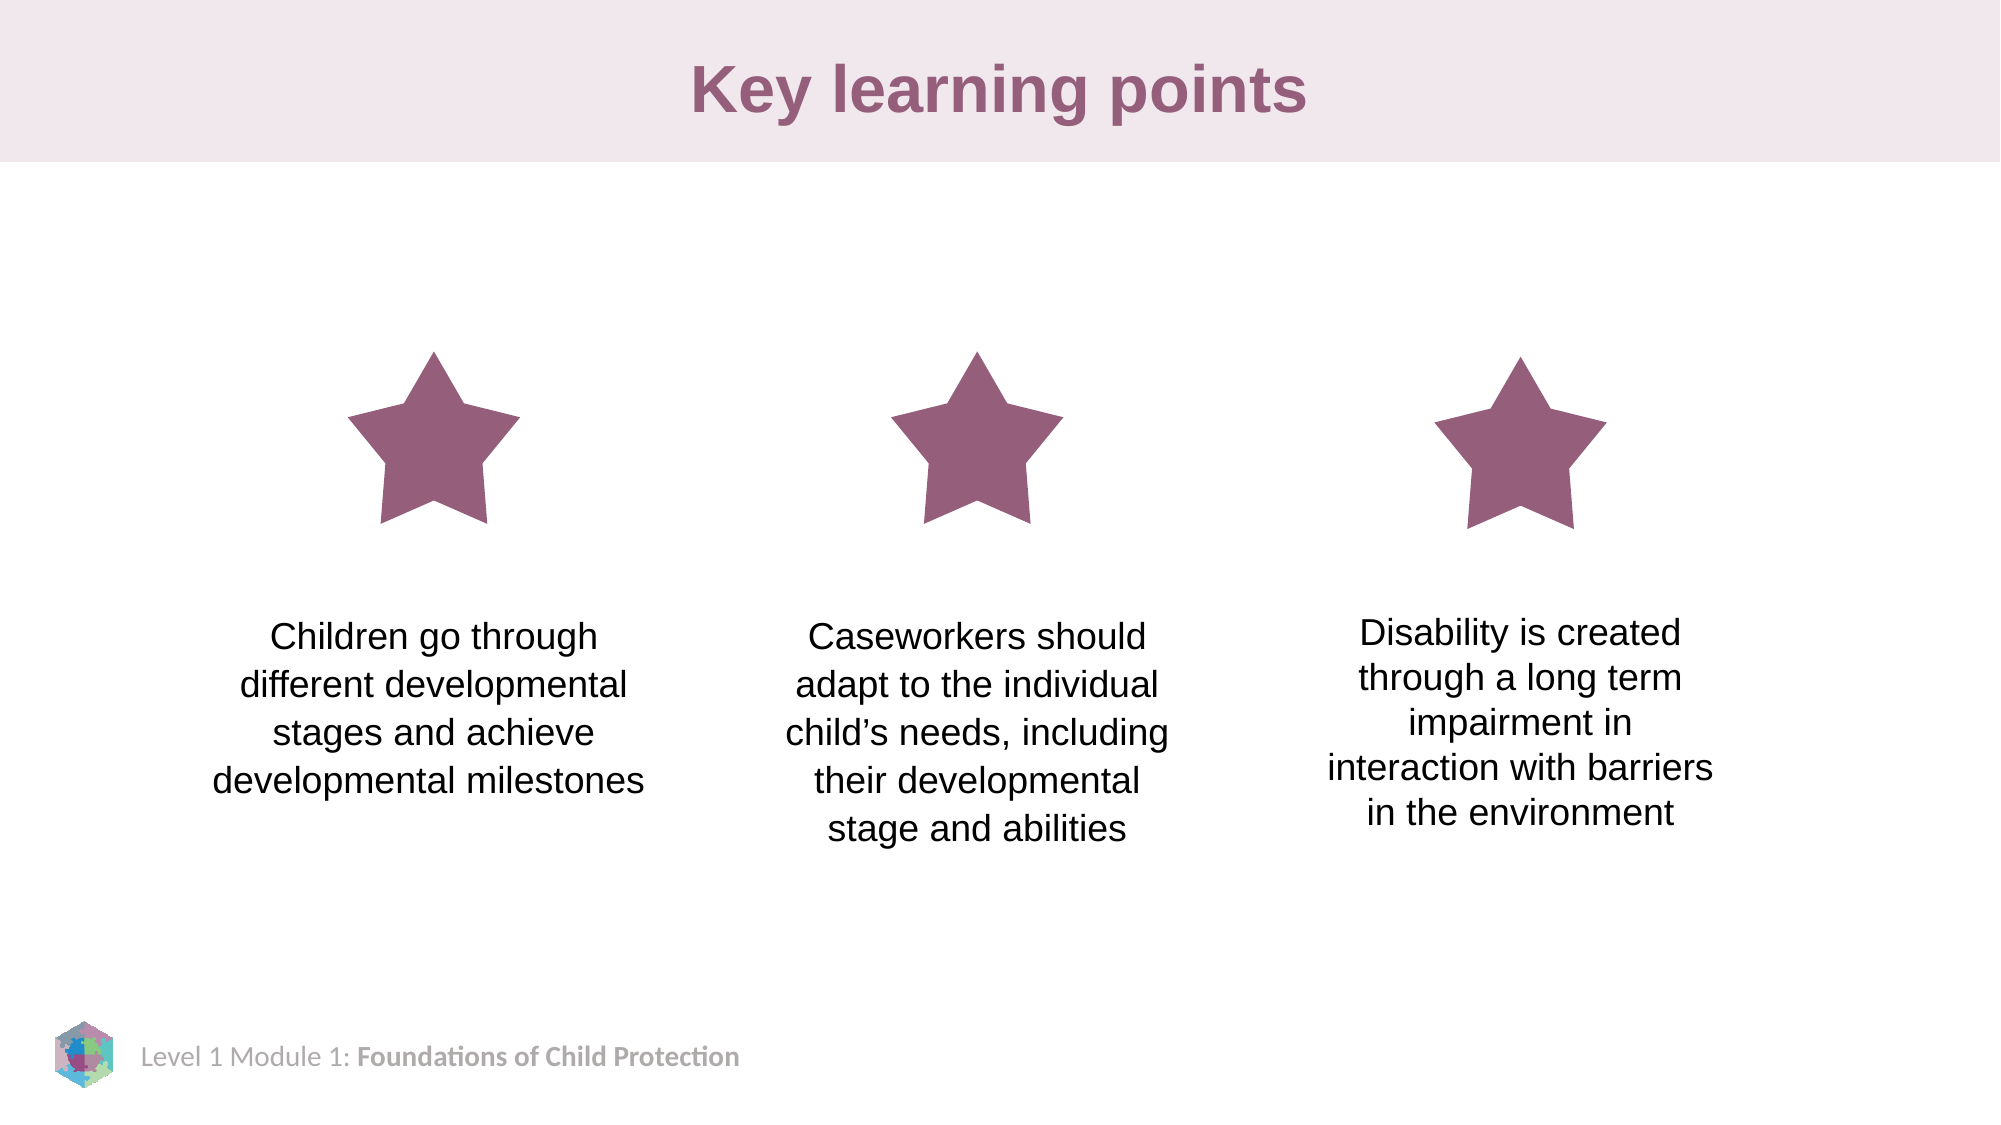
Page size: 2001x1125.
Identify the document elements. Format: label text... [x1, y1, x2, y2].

title Key learning points [137, 19, 1863, 163]
picture [55, 1021, 113, 1088]
text_box Caseworkers should adapt to the individual child’s needs, including their developmental stage and abilities [766, 601, 1188, 857]
text_box [0, 0, 2000, 163]
text_box Disability is created through a long term impairment in interaction with barriers in the environment [1309, 601, 1732, 841]
text_box [345, 349, 522, 526]
text_box Children go through different developmental stages and achieve developmental milestones [195, 601, 673, 809]
text_box [1432, 354, 1609, 531]
text_box [889, 349, 1066, 526]
